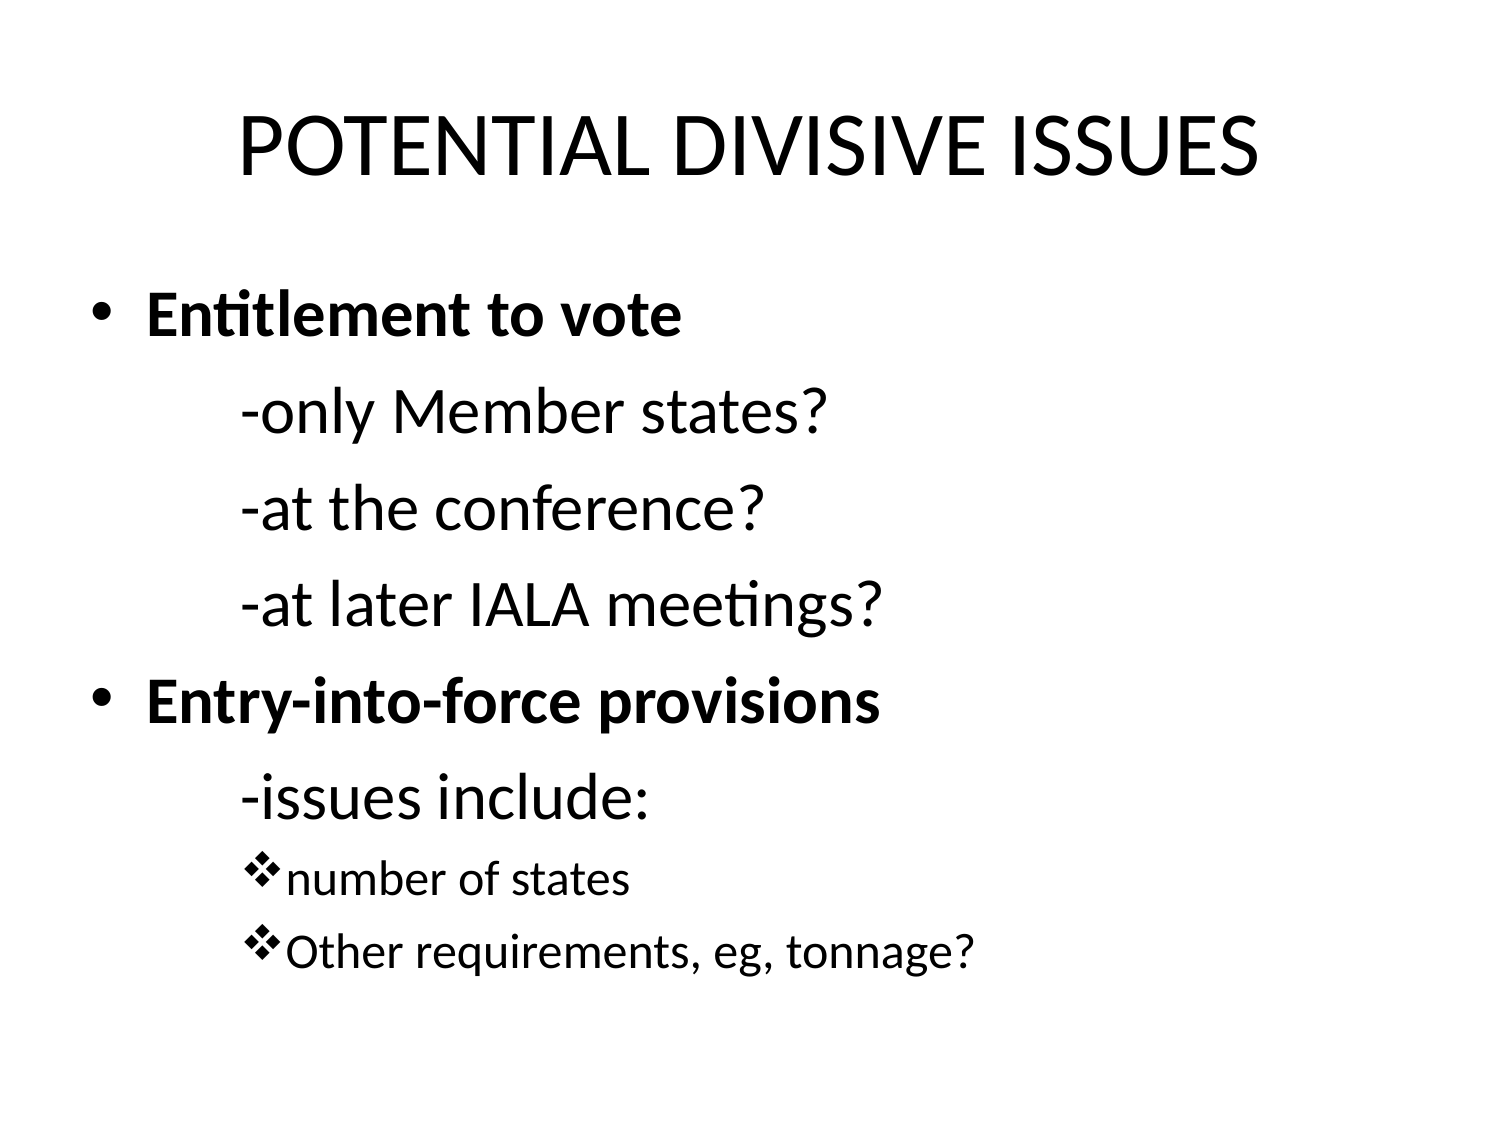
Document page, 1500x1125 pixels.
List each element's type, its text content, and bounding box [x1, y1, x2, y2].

list Entitlement to vote -only Member states? -at the conference? -at later IALA meetings? Entry-into-force provisions -issues include: number of states Other requirements, eg, tonnage? [75, 262, 1425, 1005]
title POTENTIAL DIVISIVE ISSUES [75, 45, 1425, 233]
